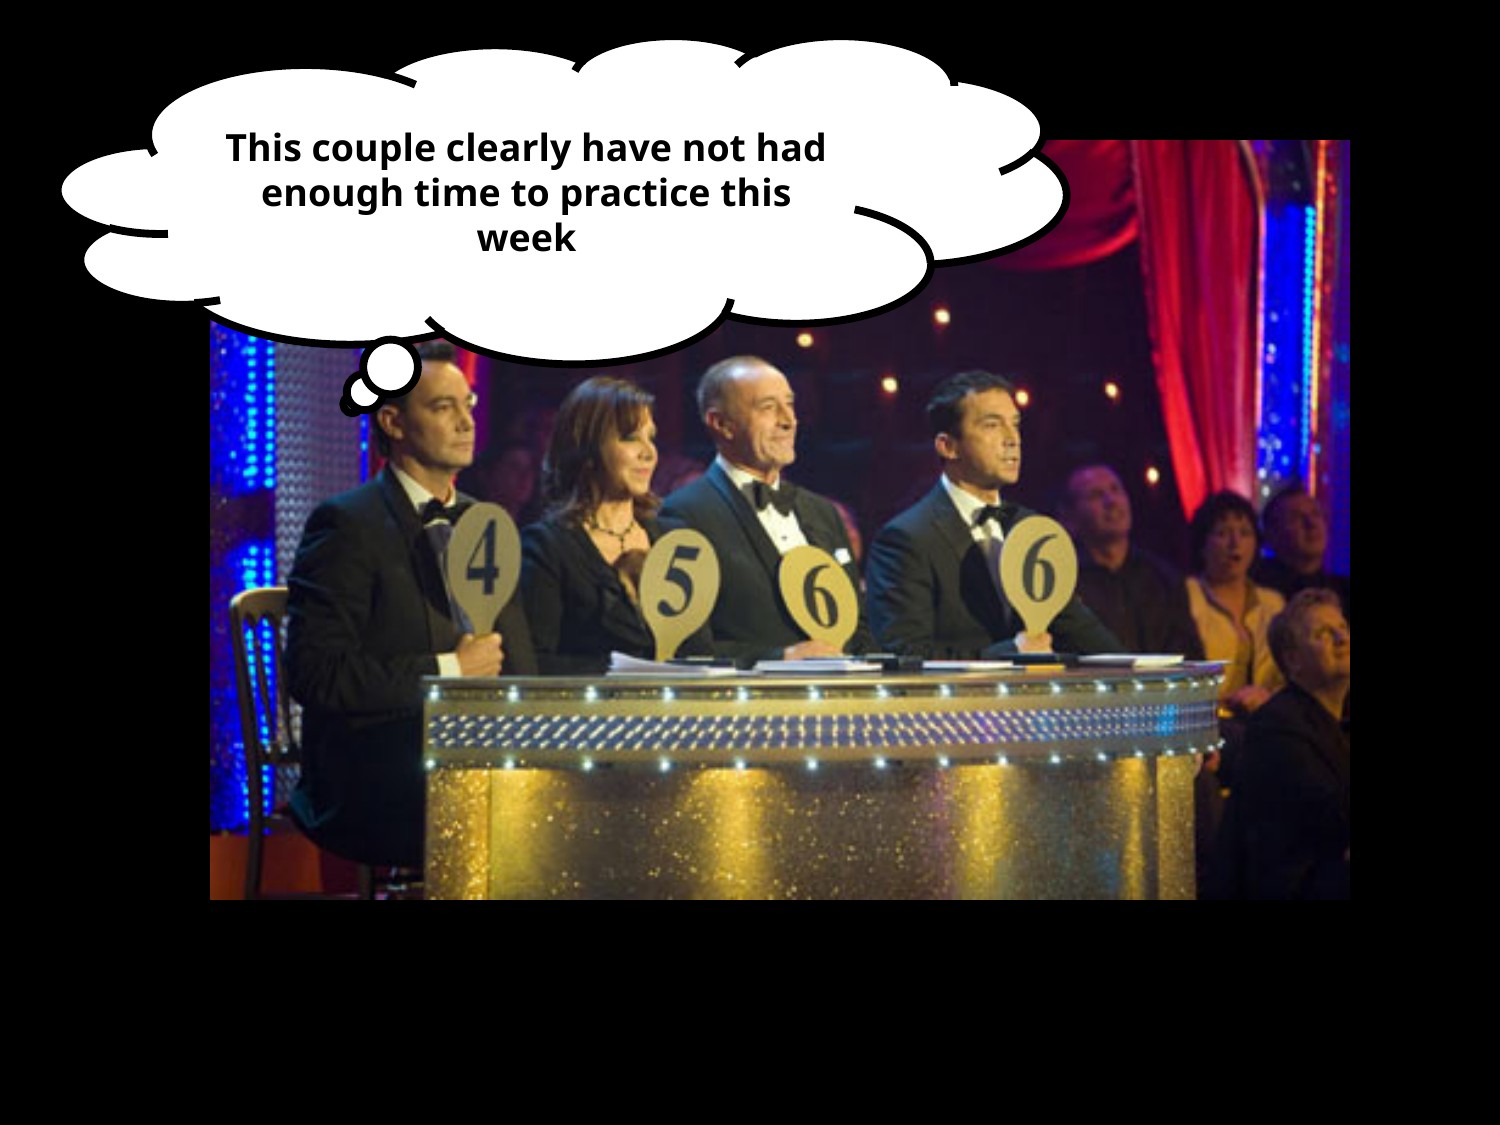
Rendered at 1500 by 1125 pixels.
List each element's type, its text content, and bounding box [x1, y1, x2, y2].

text_box This couple clearly have not had enough time to practice this week [53, 32, 1049, 317]
picture [210, 140, 1350, 900]
